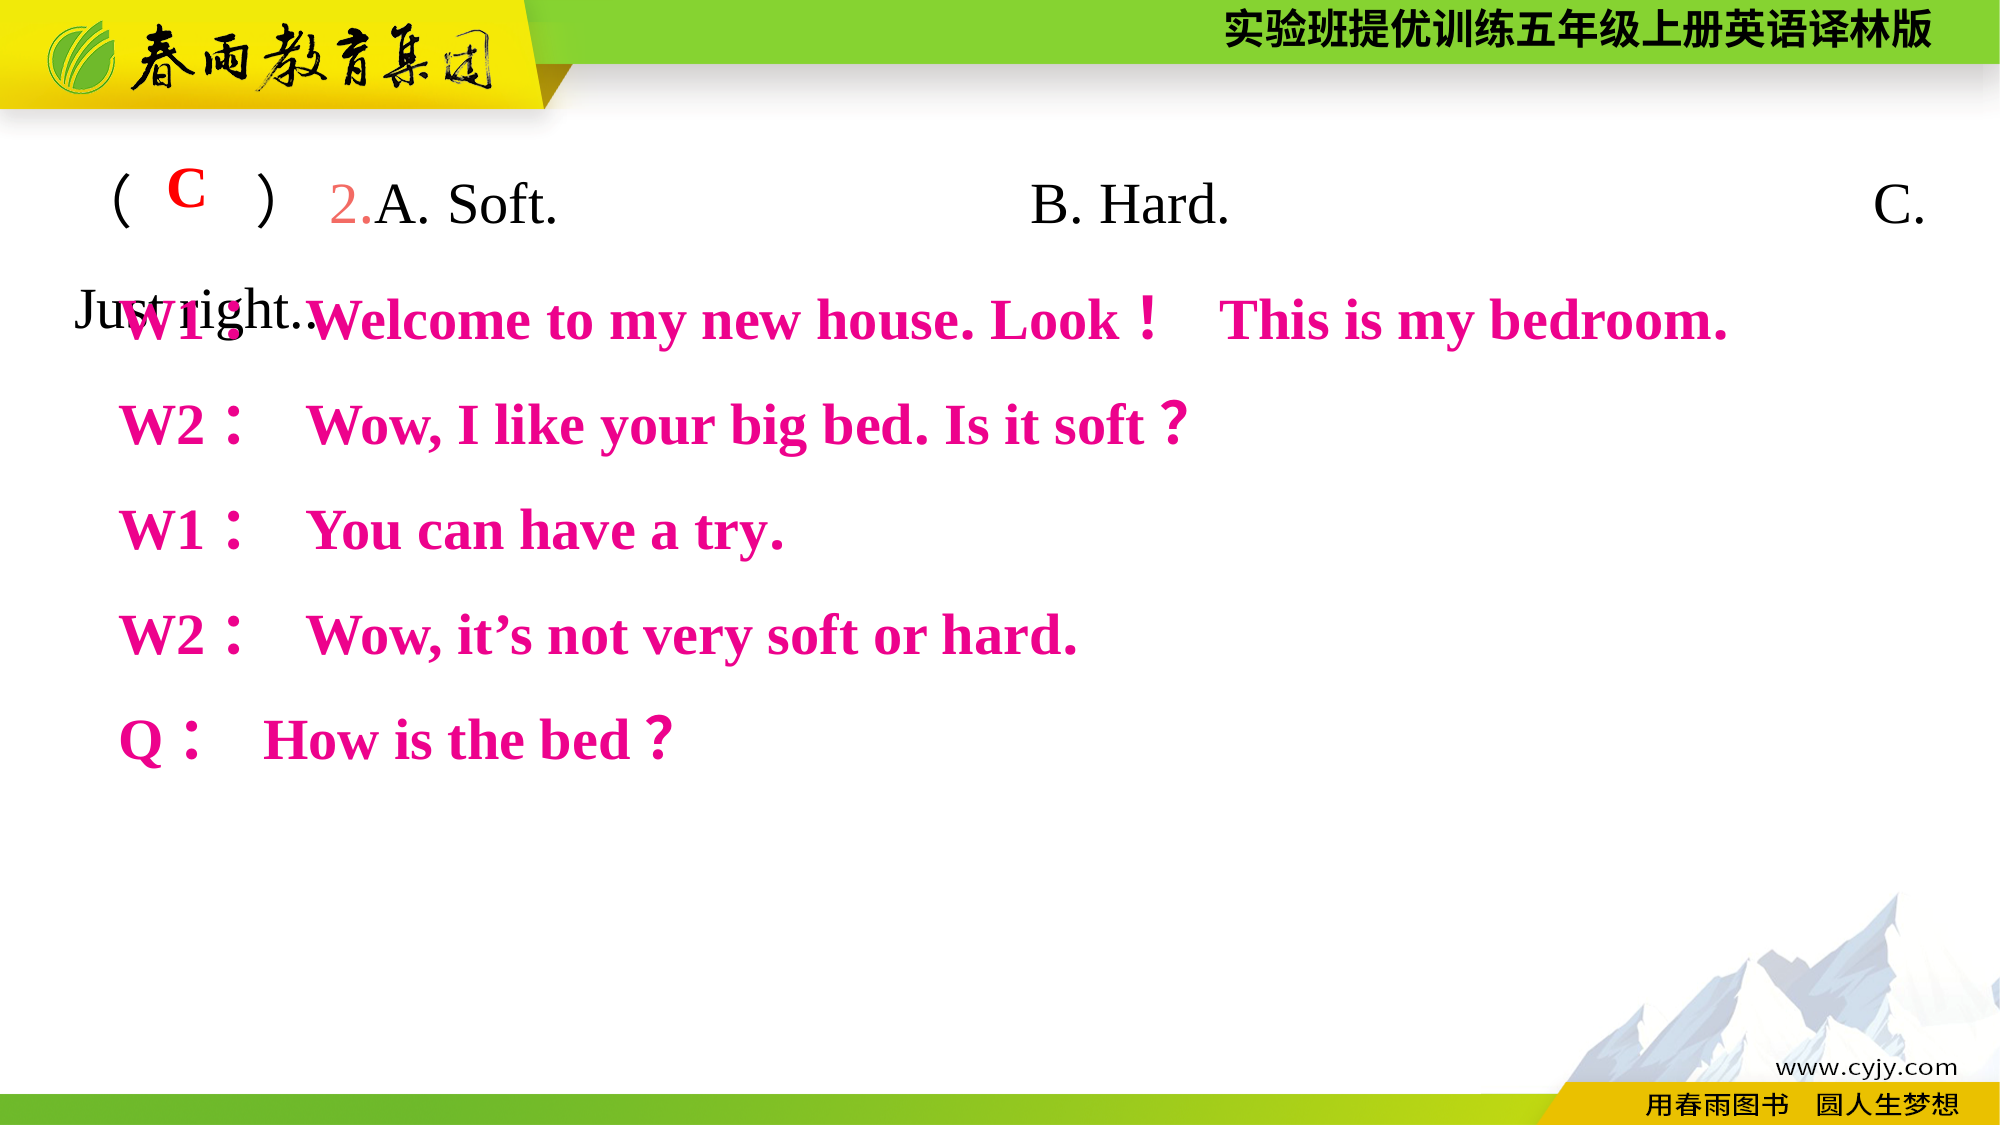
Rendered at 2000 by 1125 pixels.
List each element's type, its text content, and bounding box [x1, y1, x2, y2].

list （ ）2.A. Soft. B. Hard. C. Just right.. [59, 122, 1944, 244]
text_box W1： Welcome to my new house. Look！ This is my bedroom. W2： Wow, I like your big bed. Is it soft？ W1： You can have a try. W2： Wow, it’s not very soft or hard. Q： How is the bed？ [103, 239, 1941, 779]
text_box C [151, 141, 223, 227]
picture [0, 0, 2000, 1125]
